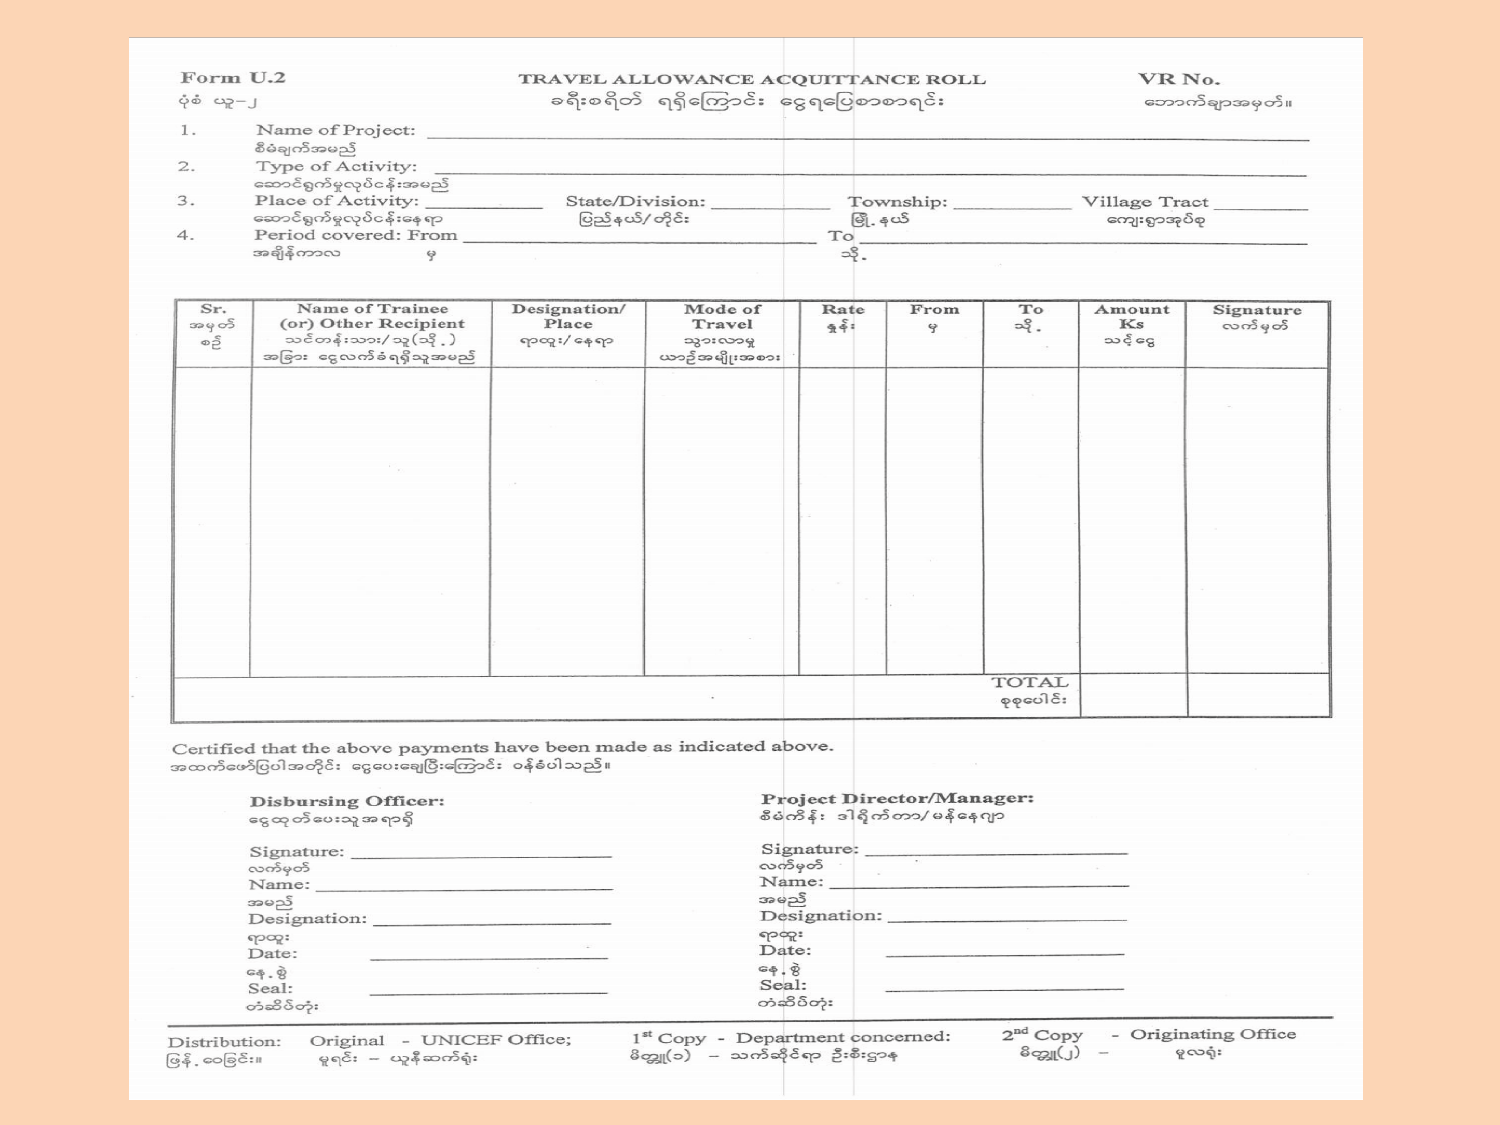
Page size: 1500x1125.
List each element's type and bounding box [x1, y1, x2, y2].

picture [128, 37, 1363, 1101]
